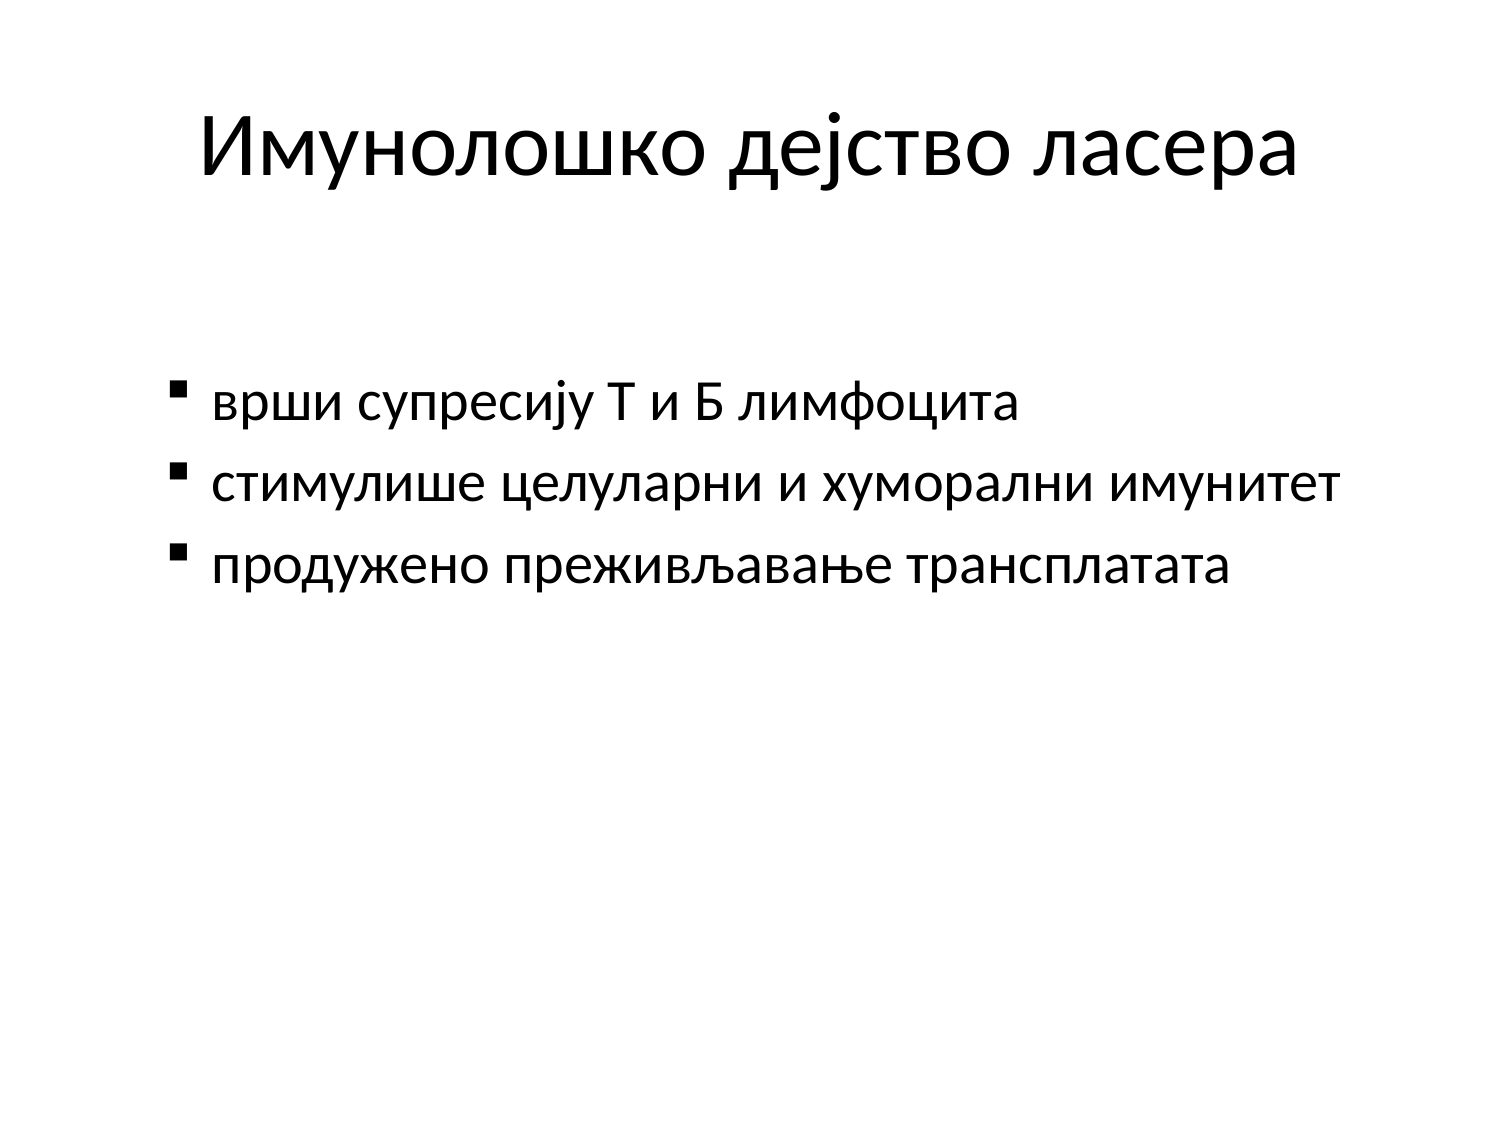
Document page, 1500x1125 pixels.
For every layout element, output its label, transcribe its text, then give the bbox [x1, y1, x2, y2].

list врши супресију Т и Б лимфоцита стимулише целуларни и хуморални имунитет продужено преживљавање трансплатата [75, 262, 1425, 1005]
title Имунолошко дејство ласера [75, 45, 1425, 233]
